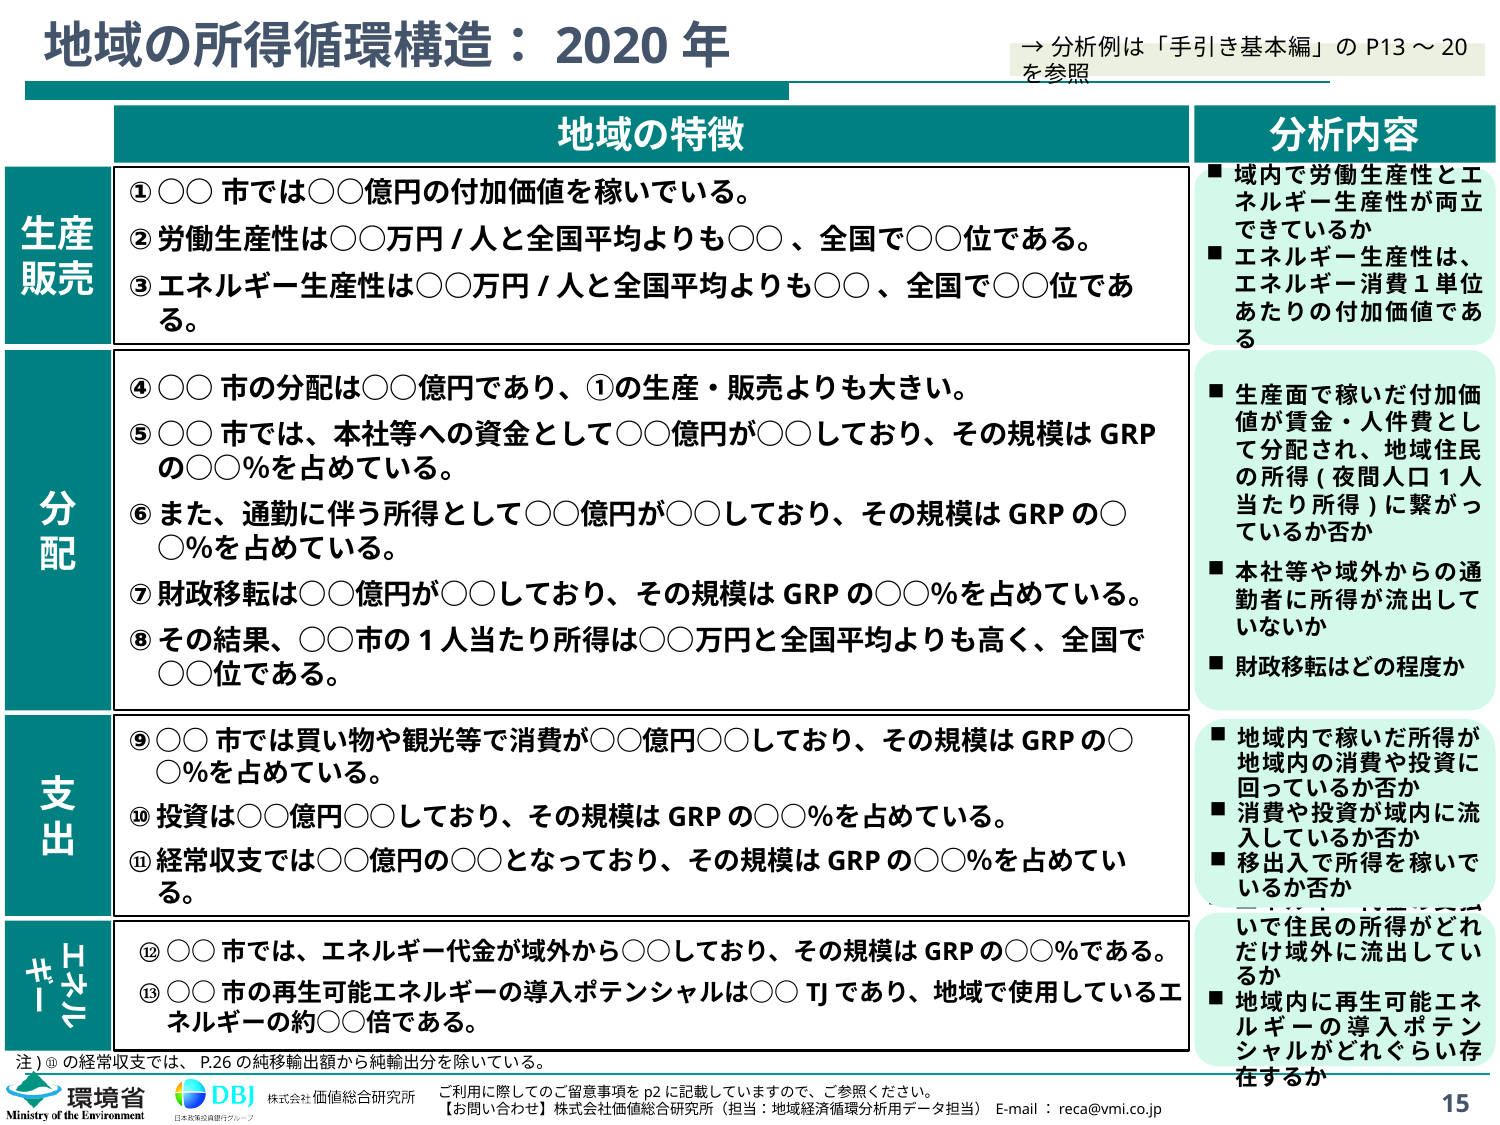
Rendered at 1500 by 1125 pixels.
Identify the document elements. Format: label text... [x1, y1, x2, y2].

text_box エネルギー [4, 920, 112, 1051]
text_box 分 配 [4, 350, 112, 711]
text_box 生産 販売 [4, 166, 112, 344]
picture [2, 1071, 148, 1125]
text_box 地域内で稼いだ所得が地域内の消費や投資に回っているか否か 消費や投資が域内に流入しているか否か 移出入で所得を稼いでいるか否か [1194, 718, 1496, 908]
picture [171, 1075, 419, 1125]
text_box エネルギー代金の支払いで住民の所得がどれだけ域外に流出しているか 地域内に再生可能エネルギーの導入ポテンシャルがどれぐらい存在するか [1194, 912, 1496, 1067]
text_box →分析例は「手引き基本編」のP13～20を参照 [1010, 43, 1486, 77]
text_box ○○市では○○億円の付加価値を稼いでいる。 労働生産性は○○万円/人と全国平均よりも○○ 、全国で○○位である。 エネルギー生産性は○○万円/人と全国平均よりも○○ 、全国で○○位である。 [114, 166, 1189, 344]
text_box 地域の特徴 [114, 105, 1189, 163]
title 地域の所得循環構造：2020年 [27, 0, 1304, 82]
text_box 支 出 [4, 715, 112, 916]
text_box 注) ⑪の経常収支では、P.26の純移輸出額から純輸出分を除いている。 [15, 1052, 607, 1073]
slide_number 15 [1411, 1079, 1500, 1122]
text_box 域内で労働生産性とエネルギー生産性が両立できているか エネルギー生産性は、エネルギー消費１単位あたりの付加価値である [1194, 167, 1496, 345]
text_box 生産面で稼いだ付加価値が賃金・人件費として分配され、地域住民の所得(夜間人口1人当たり所得)に繋がっているか否か 本社等や域外からの通勤者に所得が流出していないか 財政移転はどの程度か [1194, 350, 1496, 711]
text_box ○○市の分配は○○億円であり、①の生産・販売よりも大きい。 ○○市では、本社等への資金として○○億円が○○しており、その規模はGRPの○○％を占めている。 また、通勤に伴う所得として○○億円が○○しており、その規模はGRPの○○％を占めている。 財政移転は○○億円が○○しており、その規模はGRPの○○％を占めている。 その結果、○○市の1人当たり所得は○○万円と全国平均よりも高く、全国で○○位である。 [114, 350, 1189, 711]
text_box 分析内容 [1194, 105, 1496, 163]
text_box ○○市では、エネルギー代金が域外から○○しており、その規模はGRPの○○％である。 ○○市の再生可能エネルギーの導入ポテンシャルは○○TJであり、地域で使用しているエネルギーの約○○倍である。 [114, 920, 1189, 1051]
text_box ○○市では買い物や観光等で消費が○○億円○○しており、その規模はGRPの○○％を占めている。 投資は○○億円○○しており、その規模はGRPの○○％を占めている。 経常収支では○○億円の○○となっており、その規模はGRPの○○％を占めている。 [114, 715, 1189, 916]
